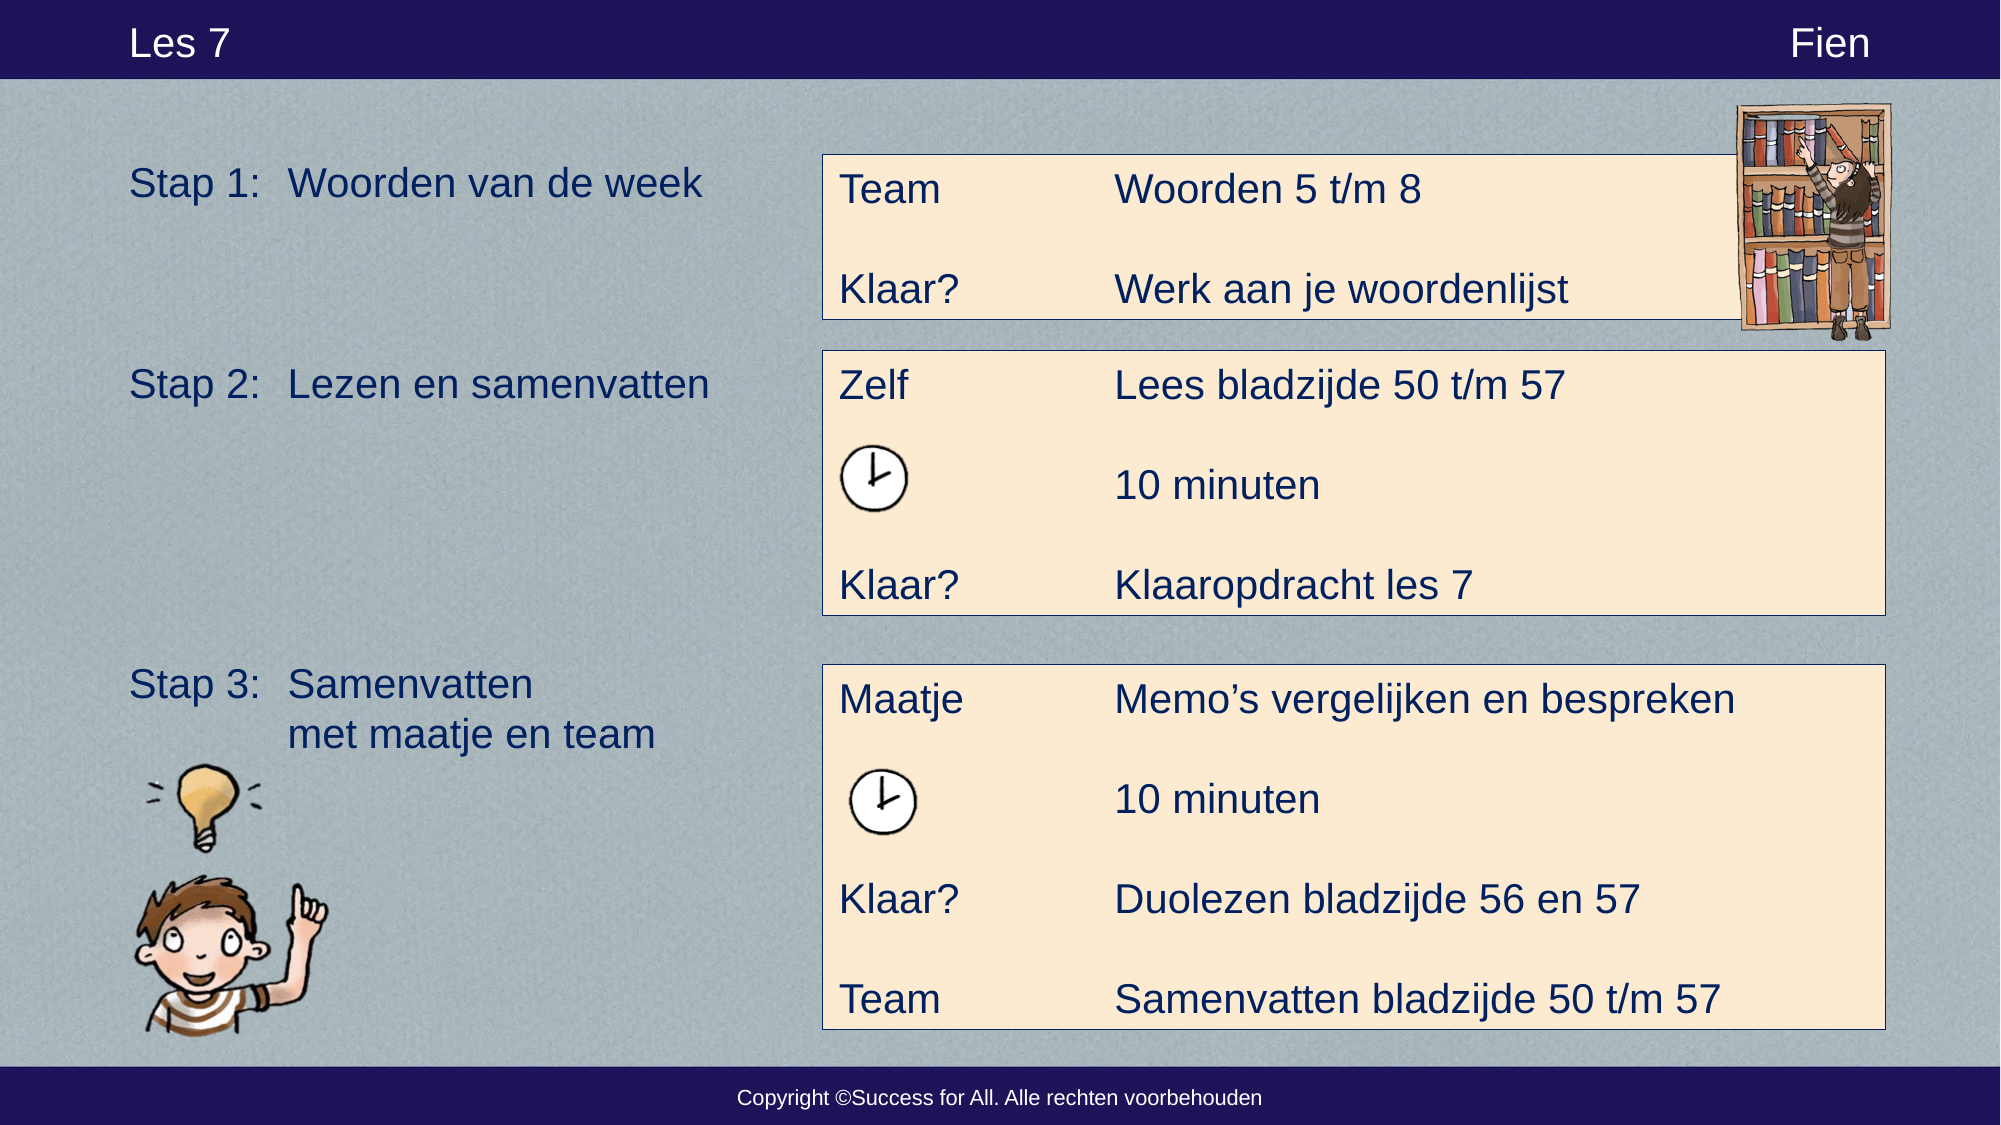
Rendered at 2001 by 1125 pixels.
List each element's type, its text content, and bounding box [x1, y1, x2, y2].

text_box Fien [999, 8, 1886, 73]
text_box Zelf Lees bladzijde 50 t/m 57 10 minuten Klaar? Klaaropdracht les 7 [907, 350, 1886, 616]
text_box Stap 1: Woorden van de week Stap 2: Lezen en samenvatten Stap 3: Samenvatten met maatje en team [114, 148, 907, 814]
text_box Copyright ©Success for All. Alle rechten voorbehouden [0, 1076, 2000, 1125]
text_box Les 7 [114, 8, 354, 73]
text_box Team Woorden 5 t/m 8 Klaar? Werk aan je woordenlijst [822, 154, 1720, 320]
text_box Maatje Memo’s vergelijken en bespreken 10 minuten Klaar? Duolezen bladzijde 56 en 57 Team Samenvatten bladzijde 50 t/m 57 [822, 664, 1886, 1030]
picture [0, 0, 2001, 1125]
